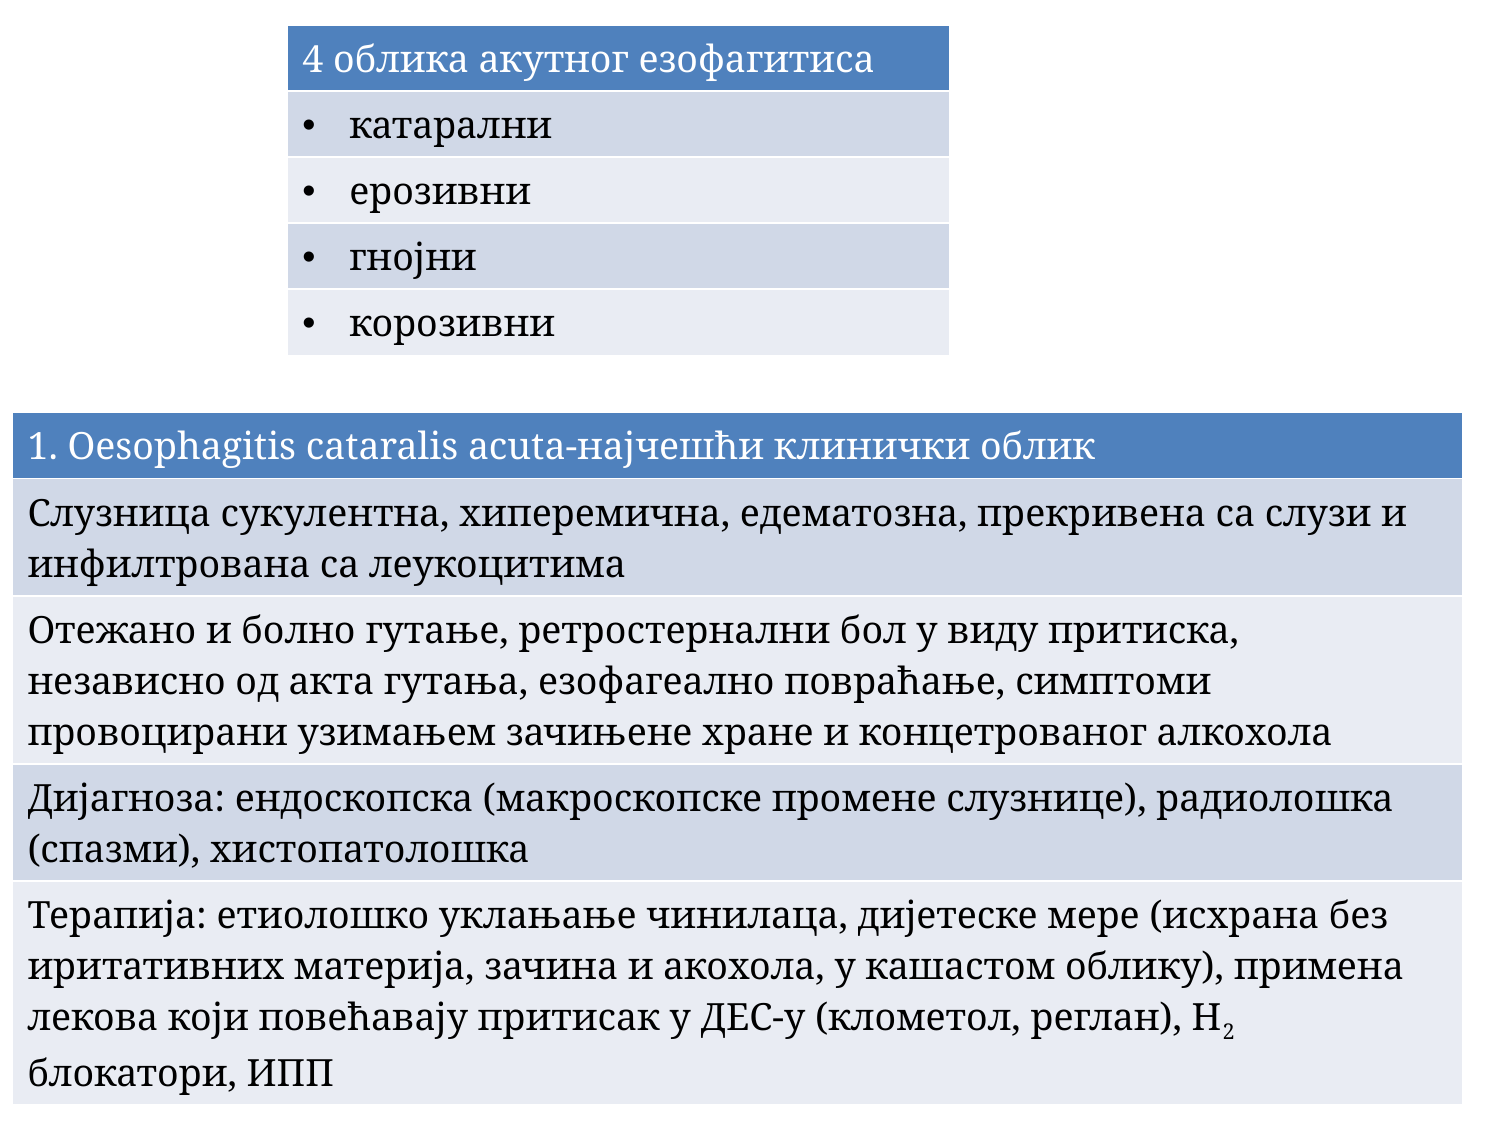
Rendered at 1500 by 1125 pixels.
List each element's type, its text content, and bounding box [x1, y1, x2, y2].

table_cell гнојни [288, 224, 949, 288]
table_cell Слузница сукулентна, хиперемична, едематозна, прекривена са слузи и инфилтрована са леукоцитима [13, 479, 1462, 595]
table_cell катарални [288, 92, 949, 156]
table_cell корозивни [288, 290, 949, 355]
table_cell Дијагноза: ендоскопска (макроскопске промене слузнице), радиолошка (спазми), хистопатолошка [13, 765, 1462, 880]
table_cell Терапија: етиолошко уклањање чинилаца, дијетеске мере (исхрана без иритативних материја, зачина и акохола, у кашастом облику), примена лекова који повећавају притисак у ДЕС-у (клометол, реглан), H2 блокатори, ИПП [13, 882, 1462, 1104]
table_header 4 облика акутног езофагитиса [288, 26, 949, 90]
table_header 1. Oesophagitis cataralis acuta-најчешћи клинички облик [13, 413, 1462, 478]
table_cell ерозивни [288, 158, 949, 222]
table_cell Отежано и болно гутање, ретростернални бол у виду притиска, независно од акта гутања, езофагеално повраћање, симптоми провоцирани узимањем зачињене хране и концетрованог алкохола [13, 597, 1462, 763]
